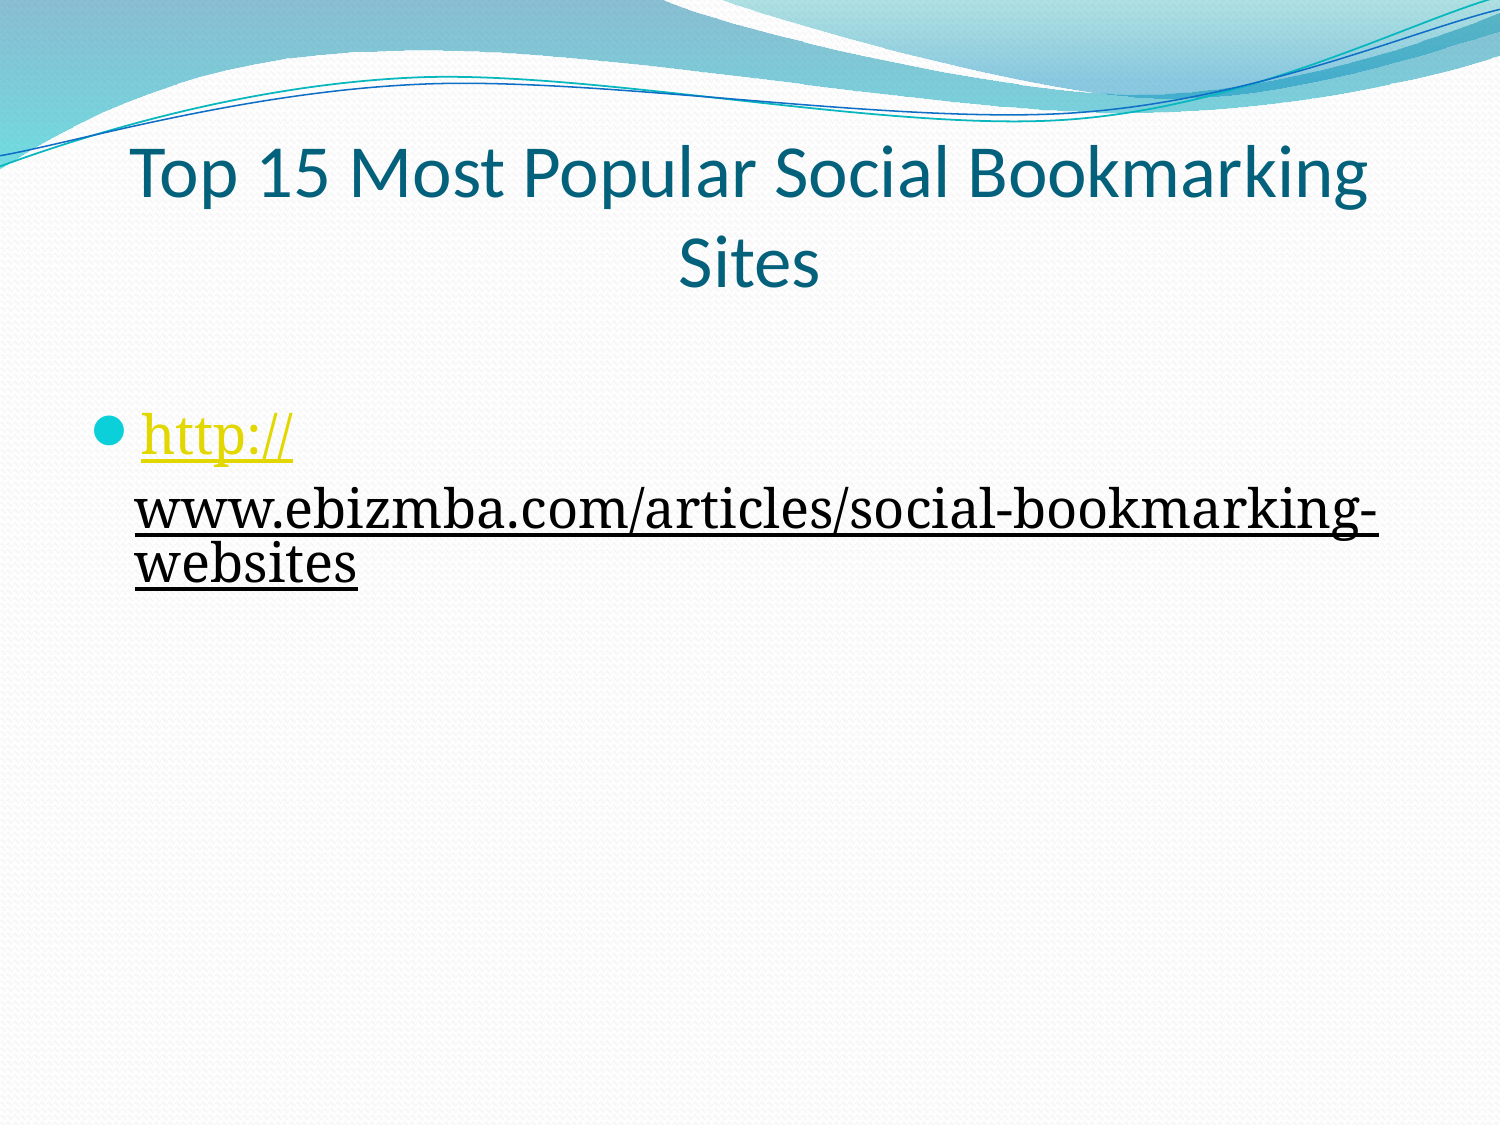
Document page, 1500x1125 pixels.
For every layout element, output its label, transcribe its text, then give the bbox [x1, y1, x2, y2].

title Top 15 Most Popular Social Bookmarking Sites [75, 115, 1425, 303]
list http://www.ebizmba.com/articles/social-bookmarking-websites [75, 317, 1425, 1038]
